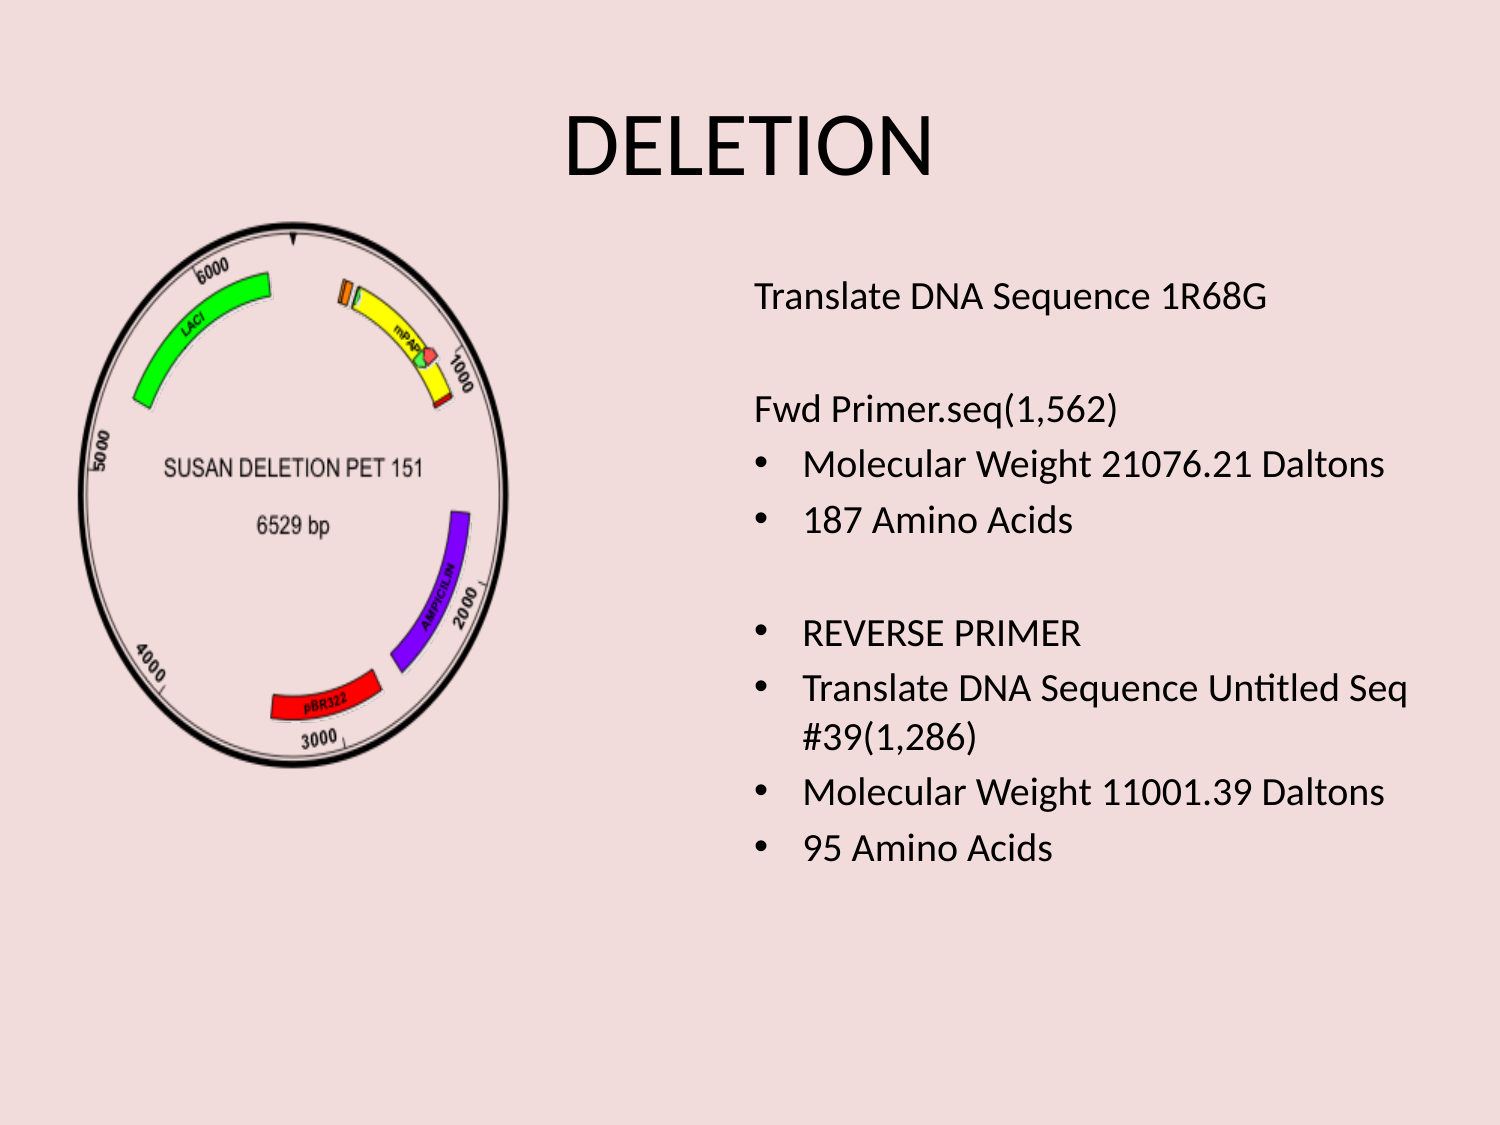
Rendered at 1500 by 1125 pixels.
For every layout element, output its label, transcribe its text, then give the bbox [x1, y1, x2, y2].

title DELETION [620, 45, 1425, 233]
picture [0, 0, 616, 1006]
list Translate DNA Sequence 1R68G Fwd Primer.seq(1,562) Molecular Weight 21076.21 Daltons 187 Amino Acids REVERSE PRIMER Translate DNA Sequence Untitled Seq #39(1,286) Molecular Weight 11001.39 Daltons 95 Amino Acids [739, 262, 1425, 1005]
